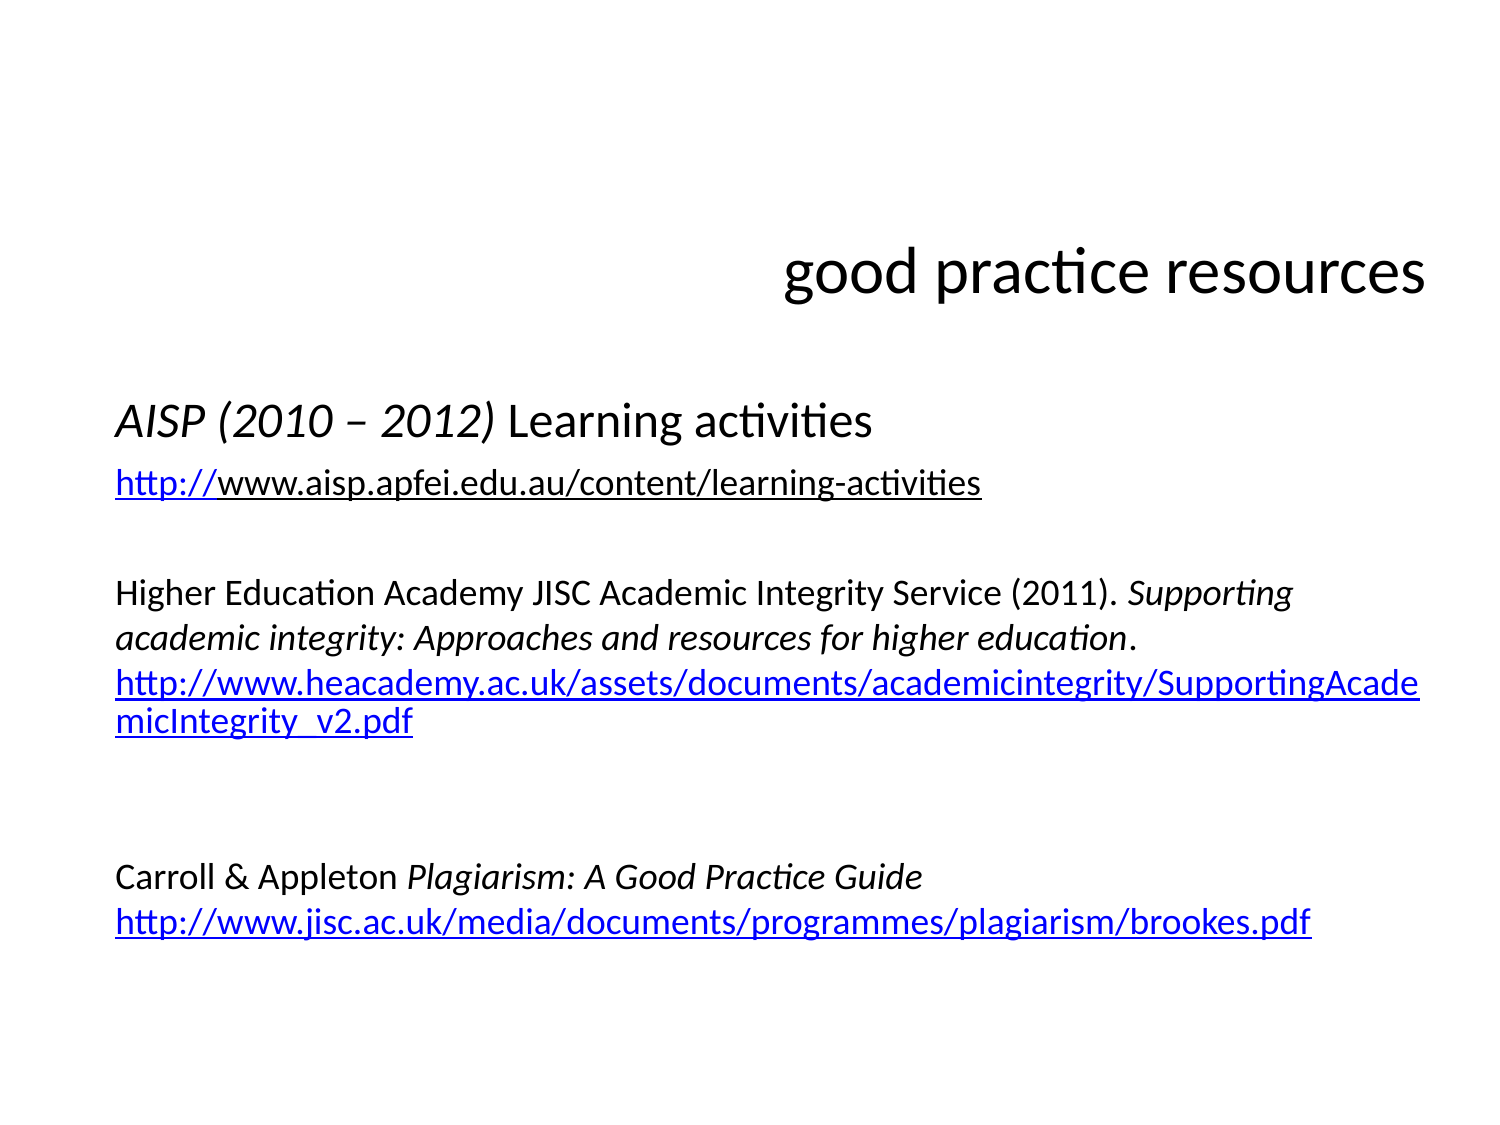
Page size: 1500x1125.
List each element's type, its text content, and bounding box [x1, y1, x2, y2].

text_box good practice resources AISP (2010 – 2012) Learning activities http://www.aisp.apfei.edu.au/content/learning-activities Higher Education Academy JISC Academic Integrity Service (2011). Supporting academic integrity: Approaches and resources for higher education. http://www.heacademy.ac.uk/assets/documents/academicintegrity/SupportingAcademicIntegrity_v2.pdf Carroll & Appleton Plagiarism: A Good Practice Guide http://www.jisc.ac.uk/media/documents/programmes/plagiarism/brookes.pdf [82, 218, 1443, 992]
